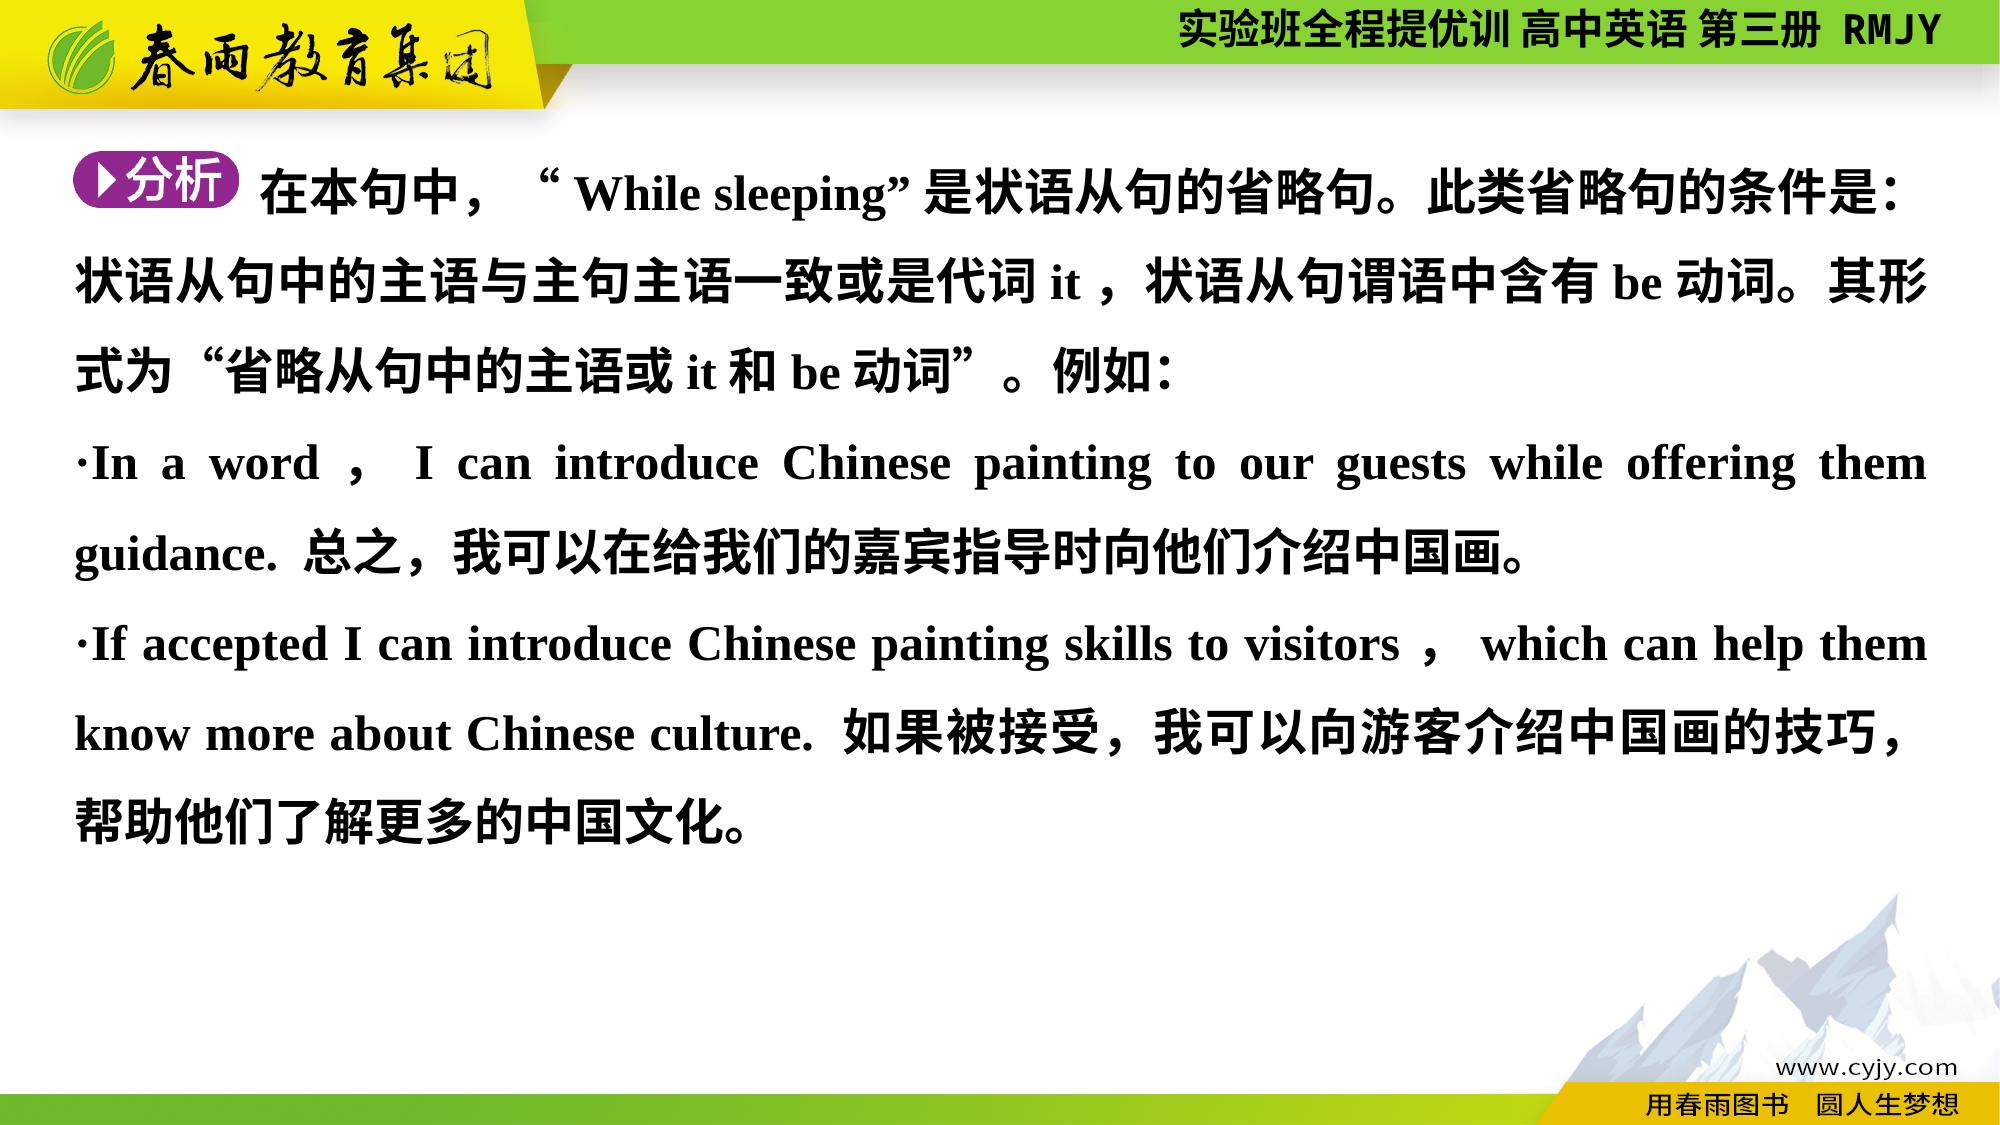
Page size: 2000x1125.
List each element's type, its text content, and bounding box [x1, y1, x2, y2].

picture [0, 0, 2000, 1125]
list 在本句中，“While sleeping”是状语从句的省略句。此类省略句的条件是：状语从句中的主语与主句主语一致或是代词it，状语从句谓语中含有be动词。其形式为“省略从句中的主语或it和be动词”。例如： ·In a word，I can introduce Chinese painting to our guests while offering them guidance. 总之，我可以在给我们的嘉宾指导时向他们介绍中国画。 ·If accepted I can introduce Chinese painting skills to visitors，which can help them know more about Chinese culture. 如果被接受，我可以向游客介绍中国画的技巧，帮助他们了解更多的中国文化。 [59, 122, 1944, 854]
